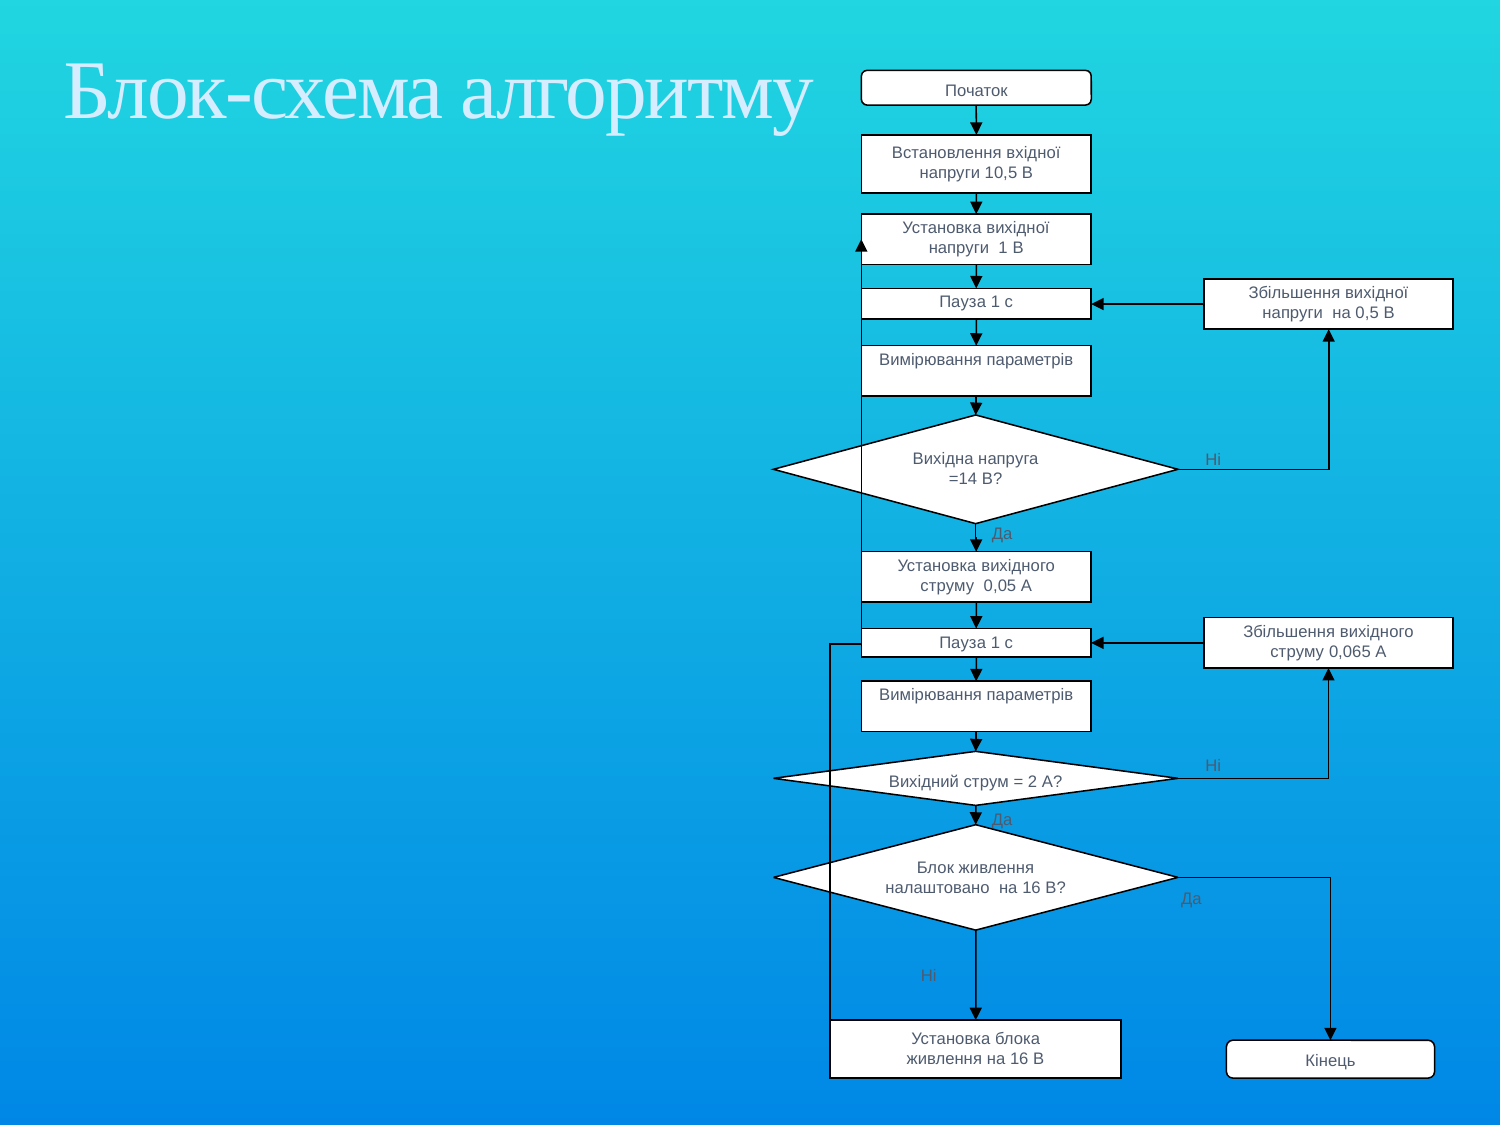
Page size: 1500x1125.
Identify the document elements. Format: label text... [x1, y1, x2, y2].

title Блок-схема алгоритму [45, 27, 832, 251]
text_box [772, 69, 1454, 1079]
